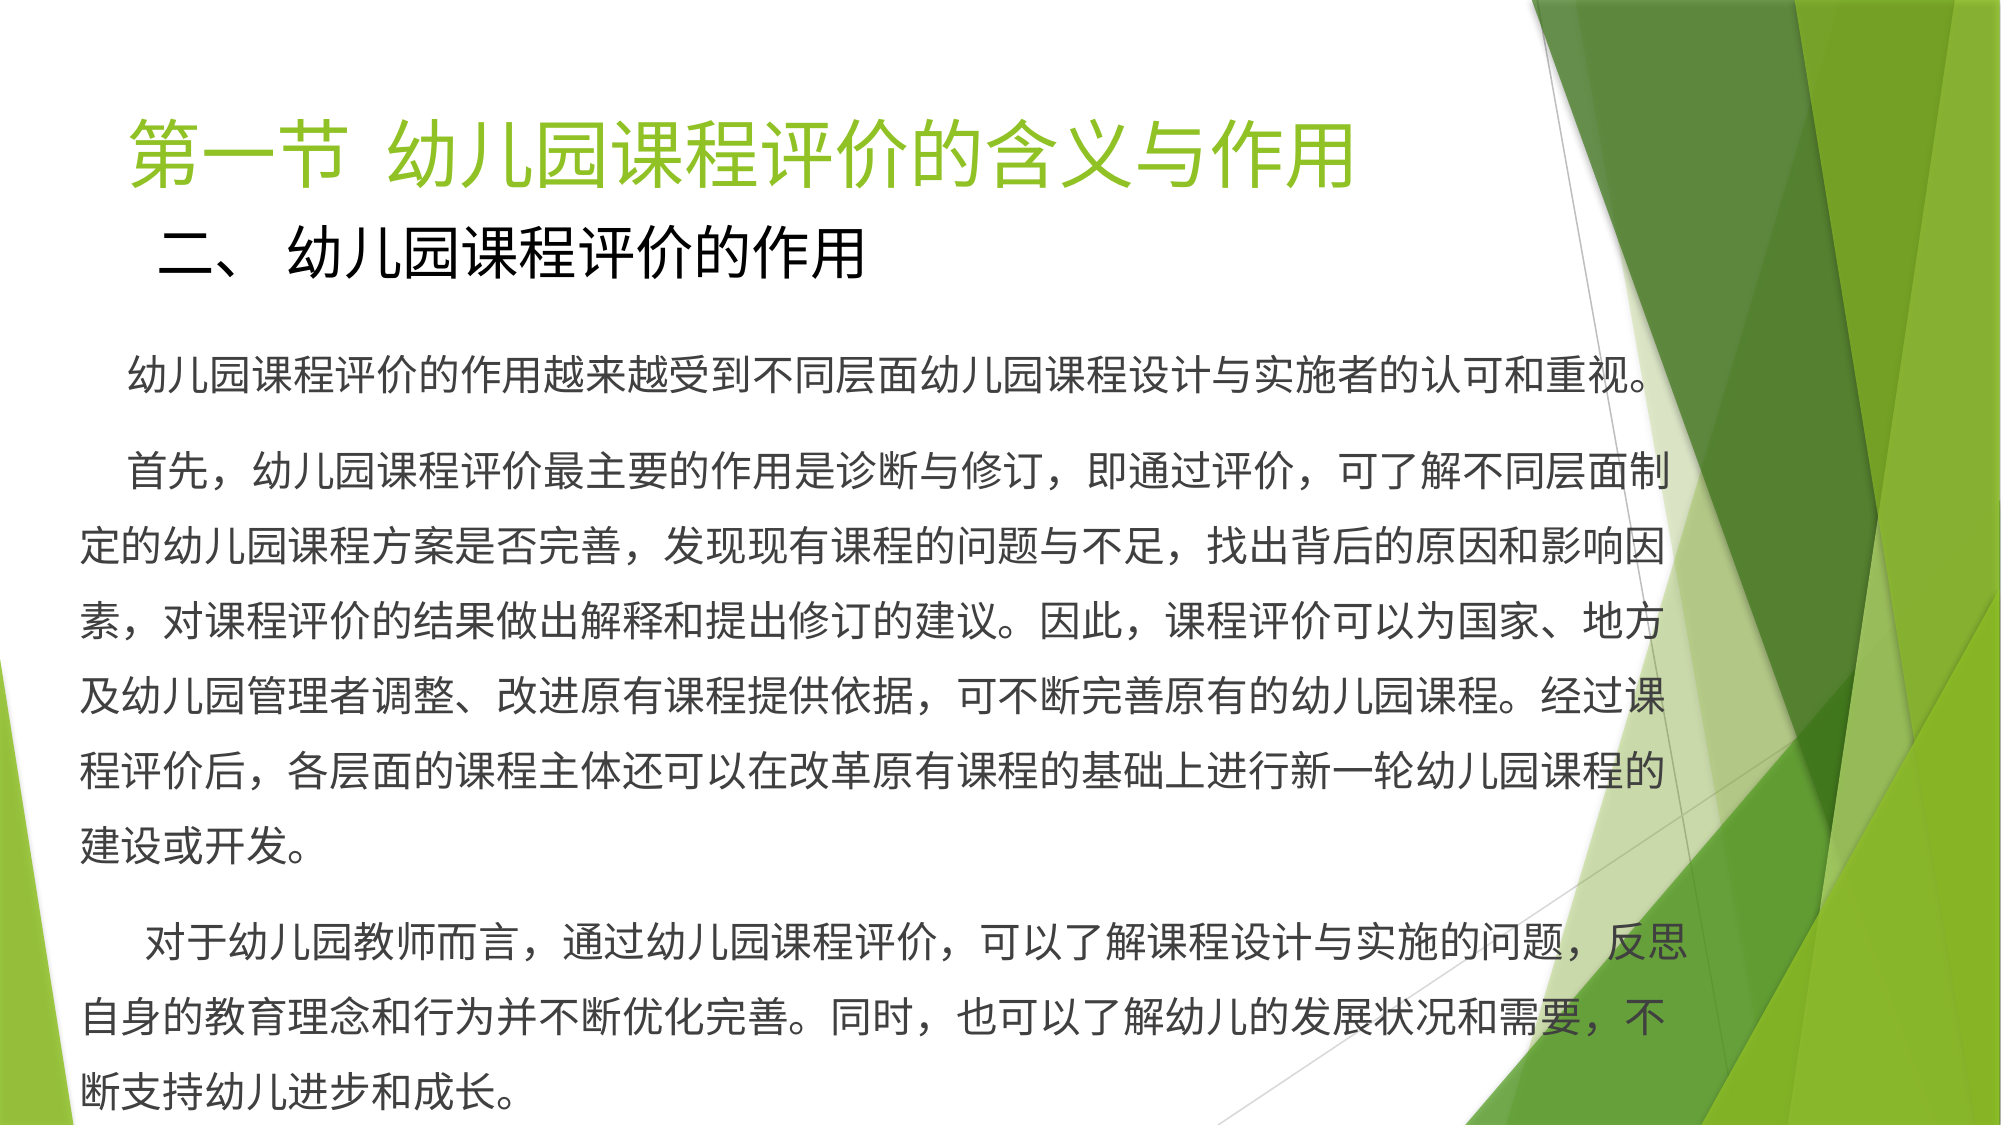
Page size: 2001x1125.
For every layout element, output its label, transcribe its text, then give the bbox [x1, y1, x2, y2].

title 第一节 幼儿园课程评价的含义与作用 [111, 99, 1522, 316]
list 幼儿园课程评价的作用越来越受到不同层面幼儿园课程设计与实施者的认可和重视。 首先，幼儿园课程评价最主要的作用是诊断与修订，即通过评价，可了解不同层面制定的幼儿园课程方案是否完善，发现现有课程的问题与不足，找出背后的原因和影响因素，对课程评价的结果做出解释和提出修订的建议。因此，课程评价可以为国家、地方及幼儿园管理者调整、改进原有课程提供依据，可不断完善原有的幼儿园课程。经过课程评价后，各层面的课程主体还可以在改革原有课程的基础上进行新一轮幼儿园课程的建设或开发。 对于幼儿园教师而言，通过幼儿园课程评价，可以了解课程设计与实施的问题，反思自身的教育理念和行为并不断优化完善。同时，也可以了解幼儿的发展状况和需要，不断支持幼儿进步和成长。 [64, 316, 1707, 1125]
text_box 二、 幼儿园课程评价的作用 [141, 208, 1451, 294]
